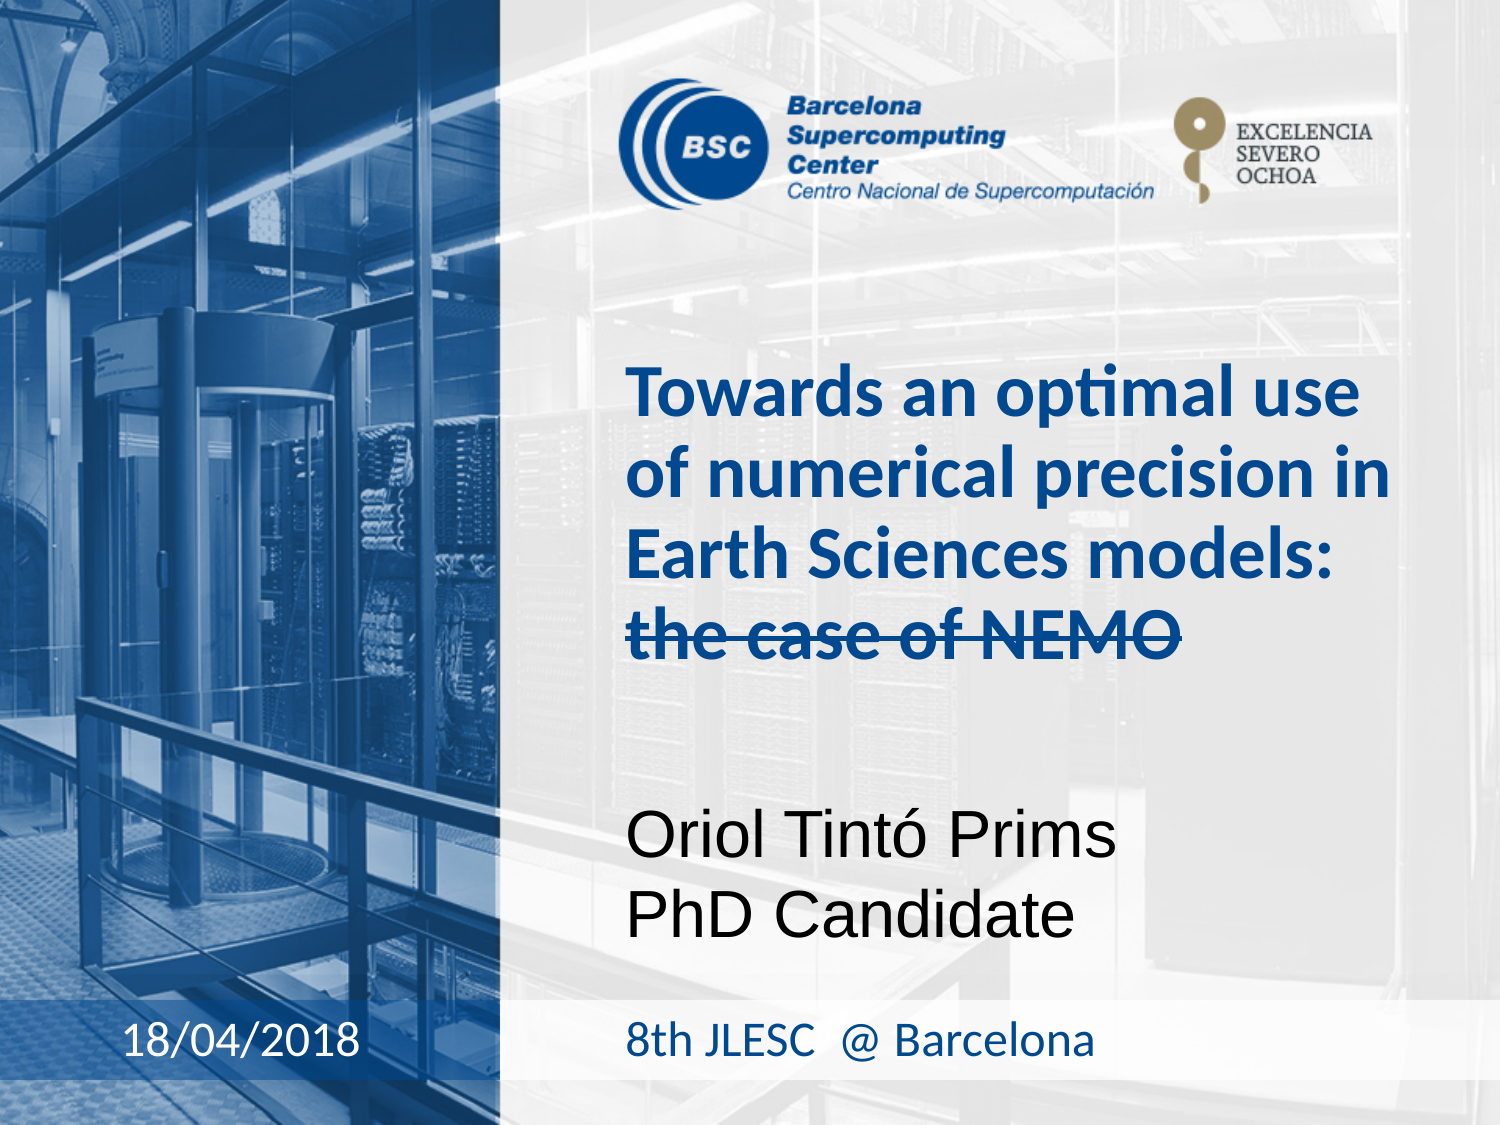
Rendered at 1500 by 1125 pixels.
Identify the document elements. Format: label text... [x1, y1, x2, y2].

subtitle Oriol Tintó Prims PhD Candidate [610, 803, 1436, 939]
list 8th JLESC @ Barcelona [610, 999, 1436, 1080]
title Towards an optimal use of numerical precision in Earth Sciences models: the case of NEMO [610, 267, 1436, 760]
list 18/04/2018 [40, 999, 441, 1080]
picture [0, 0, 1500, 1125]
